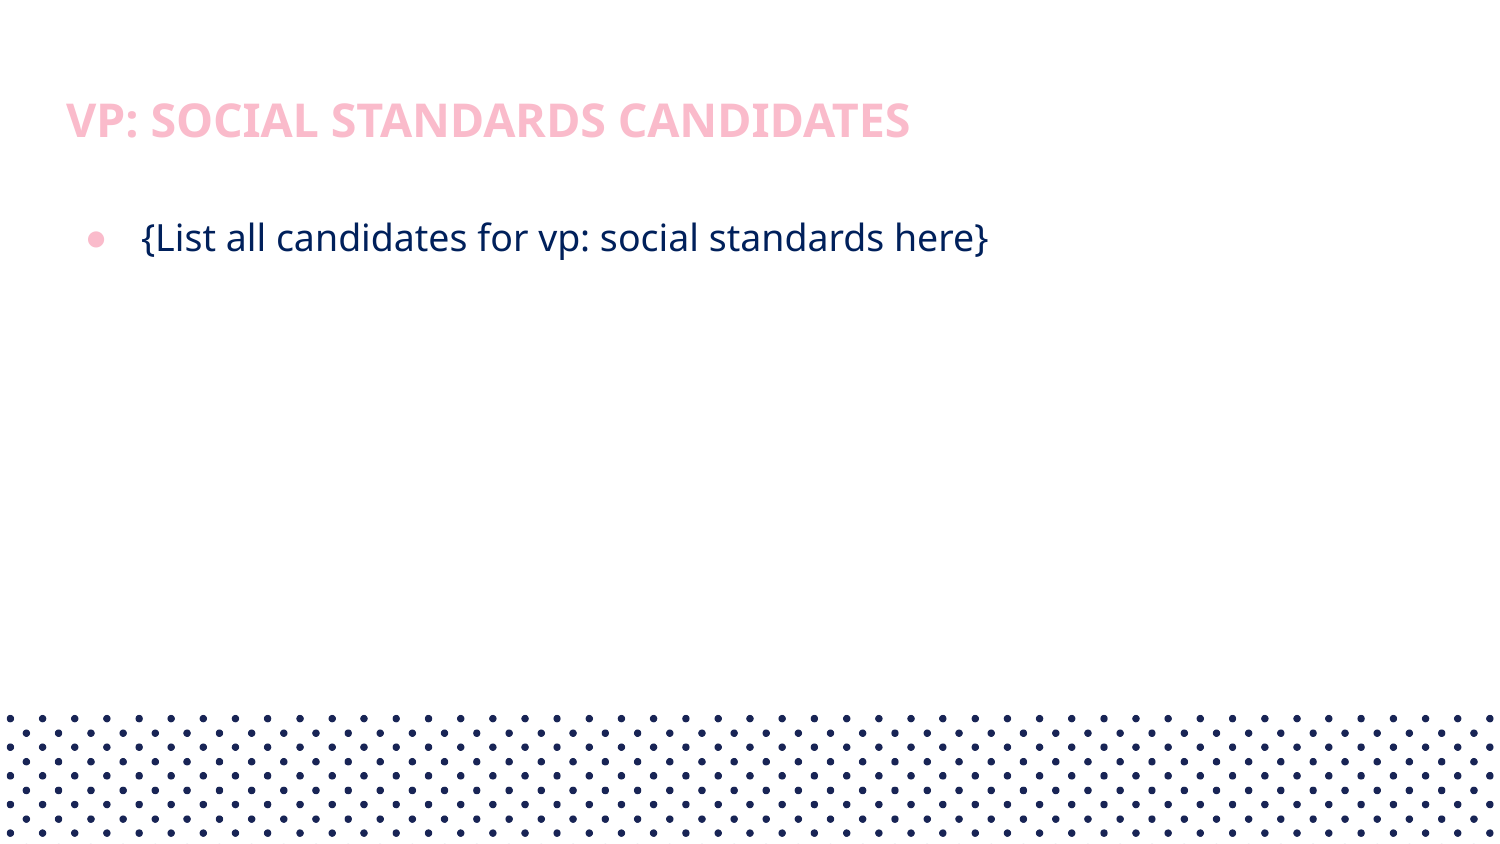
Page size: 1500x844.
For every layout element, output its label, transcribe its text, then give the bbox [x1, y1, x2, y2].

list {List all candidates for vp: social standards here} [51, 189, 1378, 750]
picture [0, 711, 1500, 844]
title VP: SOCIAL STANDARDS CANDIDATES [51, 72, 1449, 167]
